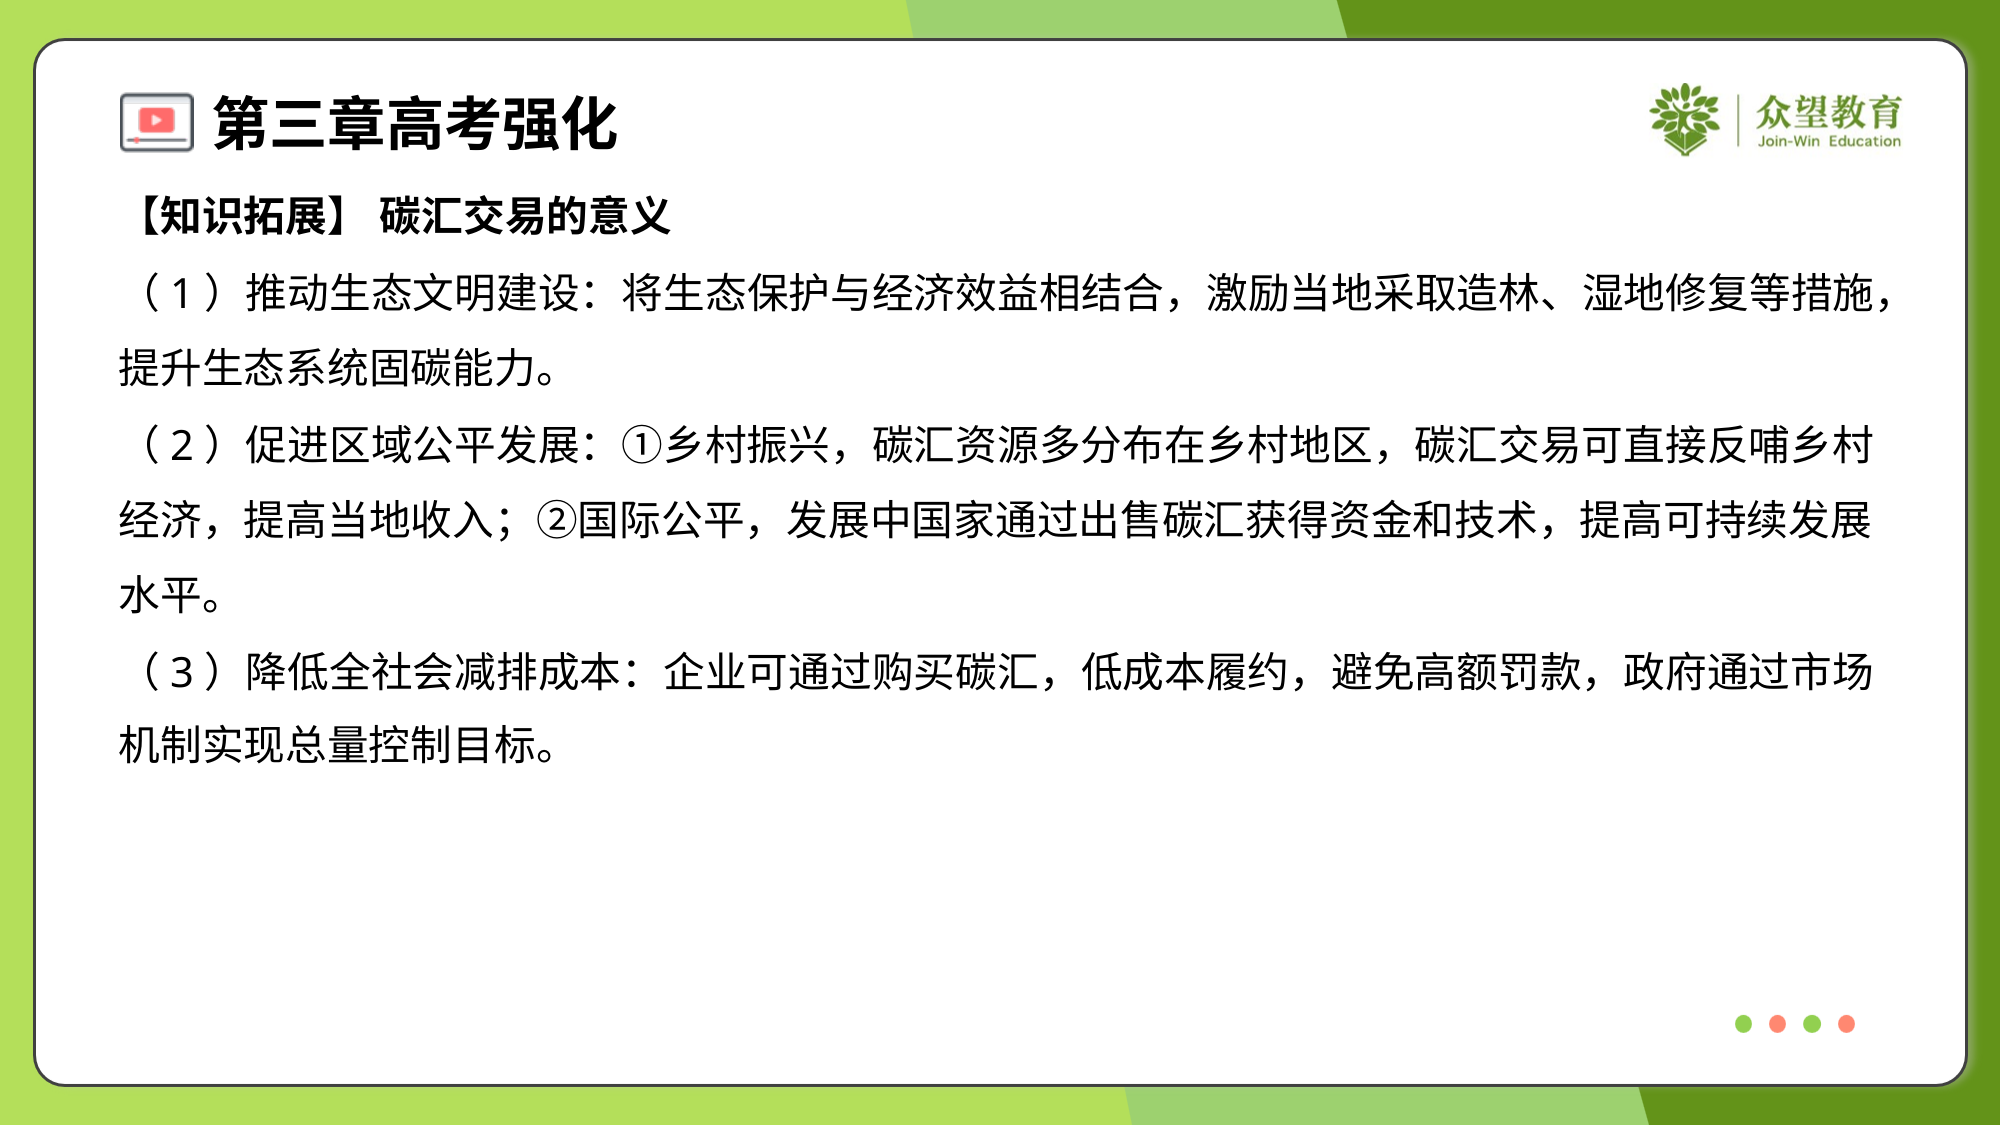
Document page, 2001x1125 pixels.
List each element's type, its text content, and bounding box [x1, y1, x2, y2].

text_box 【知识拓展】 碳汇交易的意义 （1）推动生态文明建设：将生态保护与经济效益相结合，激励当地采取造林、湿地修复等措施， 提升生态系统固碳能力。 （2）促进区域公平发展：①乡村振兴，碳汇资源多分布在乡村地区，碳汇交易可直接反哺乡村 经济，提高当地收入；②国际公平，发展中国家通过出售碳汇获得资金和技术，提高可持续发展 水平。 （3）降低全社会减排成本：企业可通过购买碳汇，低成本履约，避免高额罚款，政府通过市场 机制实现总量控制目标。 [118, 164, 1883, 762]
picture [0, 0, 2000, 1125]
